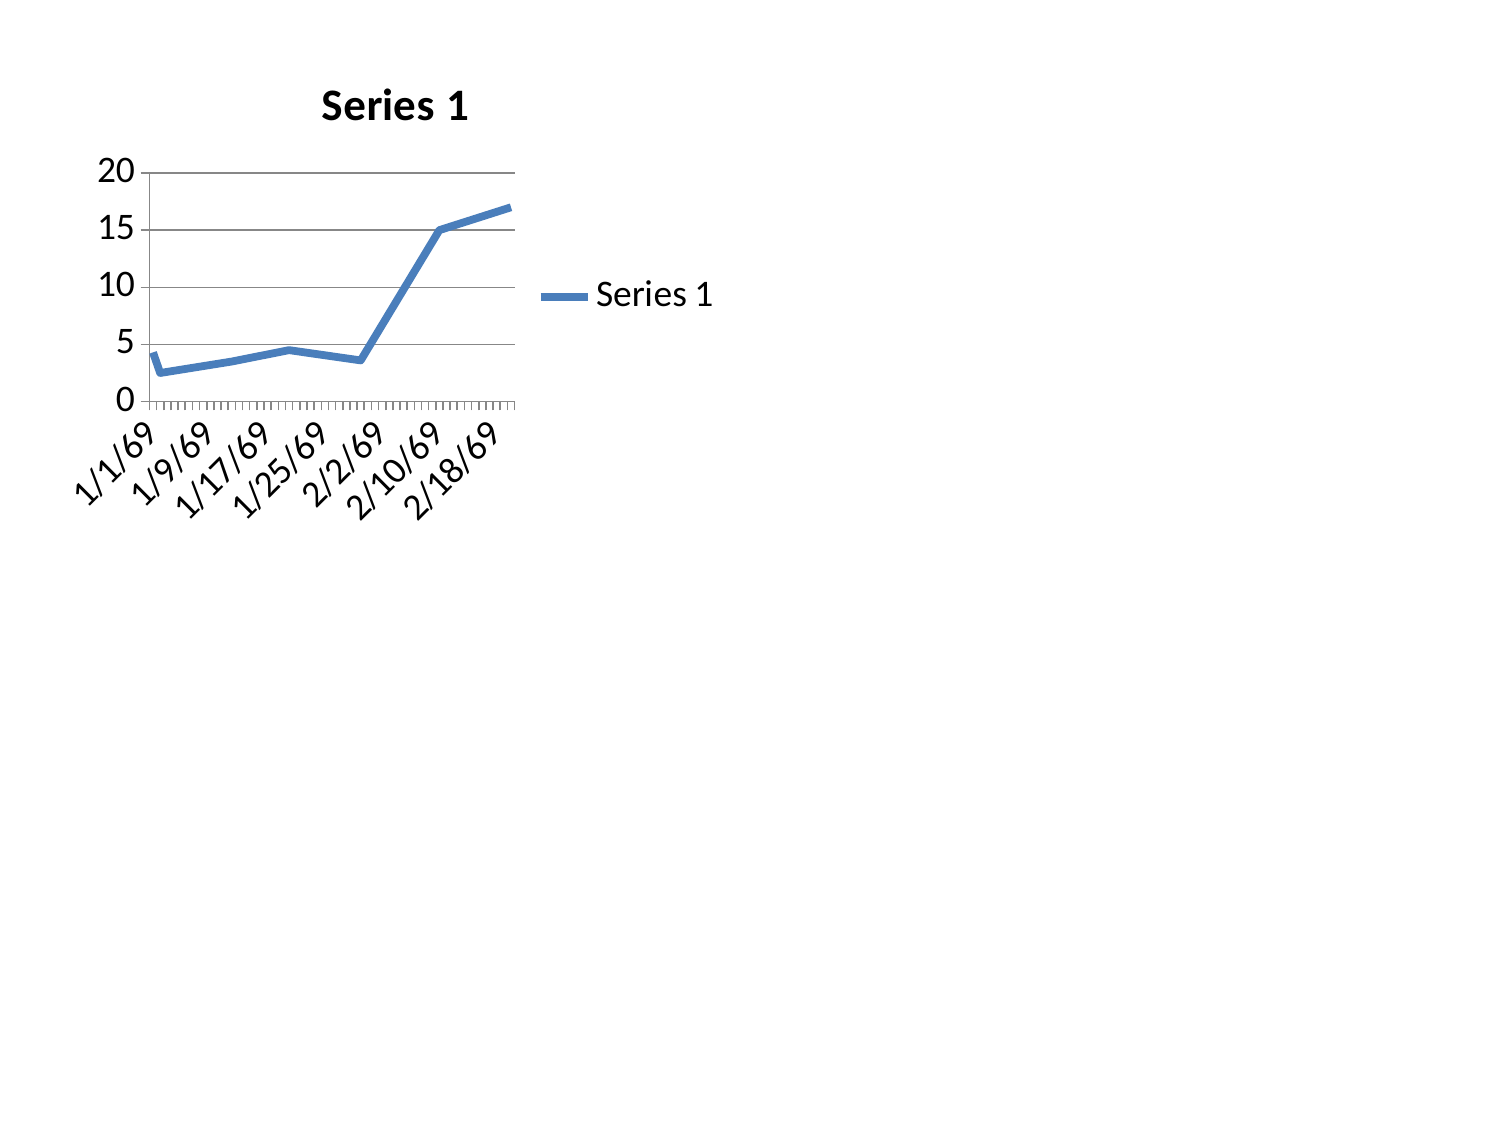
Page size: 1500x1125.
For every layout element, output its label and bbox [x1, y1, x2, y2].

chart [52, 54, 739, 540]
